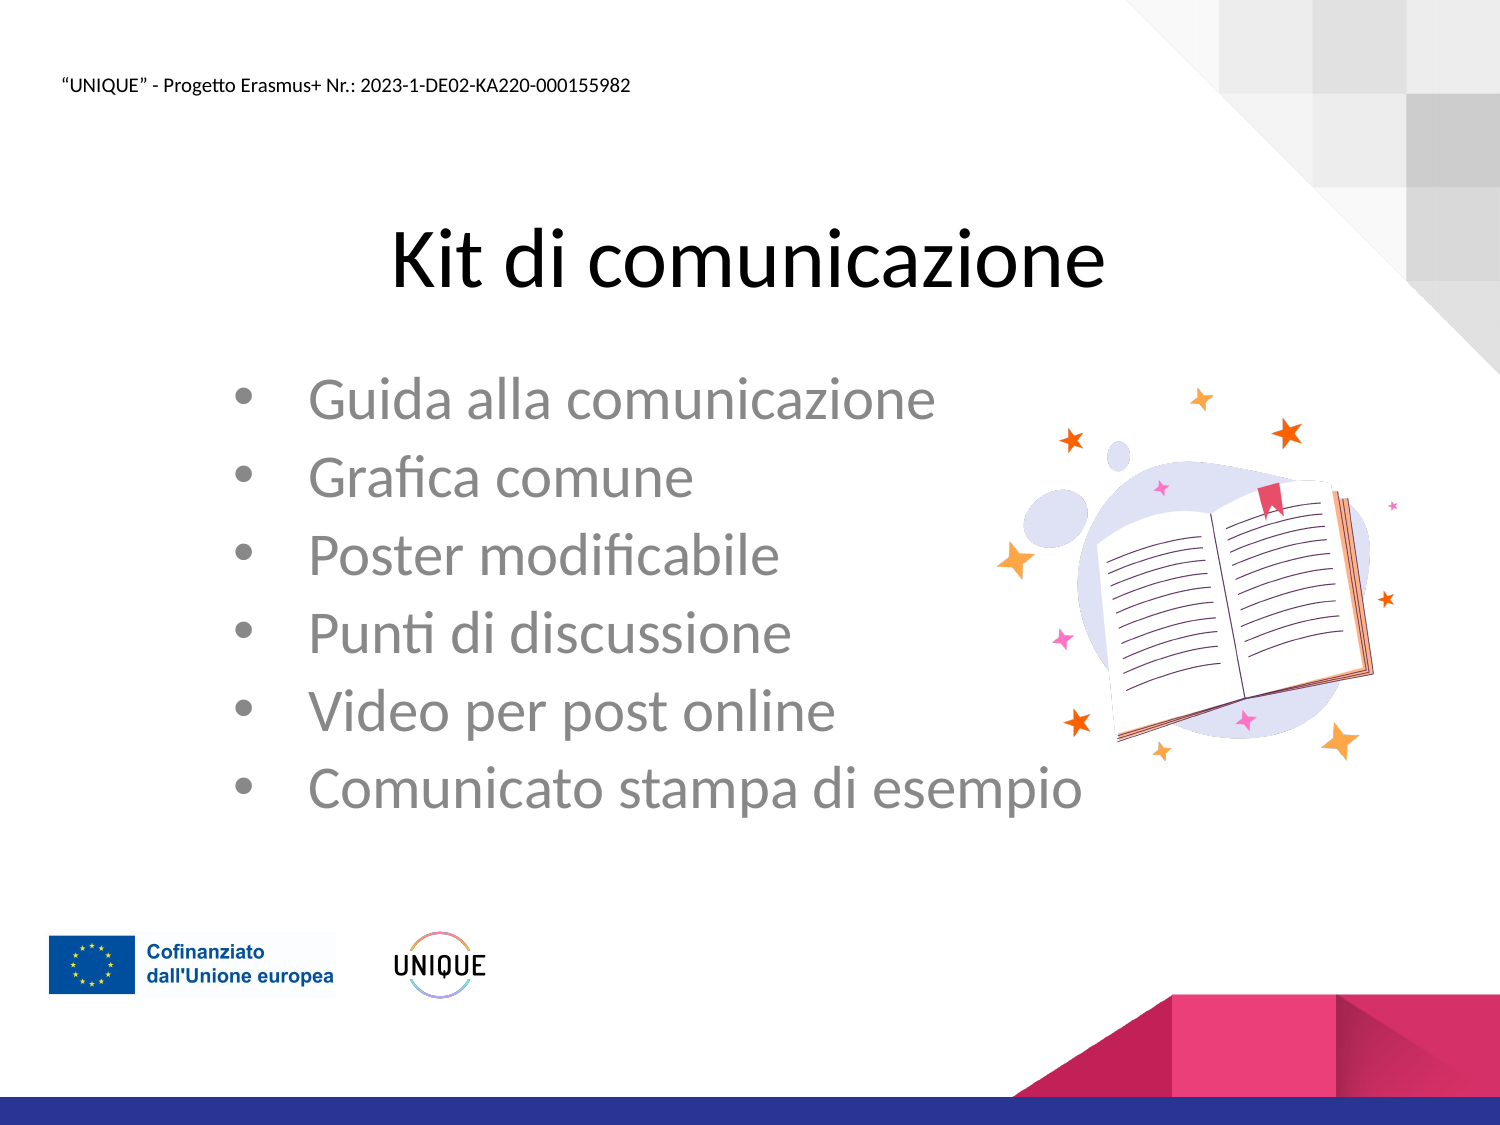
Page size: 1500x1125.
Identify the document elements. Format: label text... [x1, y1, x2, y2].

title Kit di comunicazione [112, 132, 1388, 375]
subtitle Guida alla comunicazione Grafica comune Poster modificabile Punti di discussione Video per post online Comunicato stampa di esempio [218, 359, 955, 647]
picture [895, 0, 1500, 910]
picture [0, 919, 1500, 1125]
